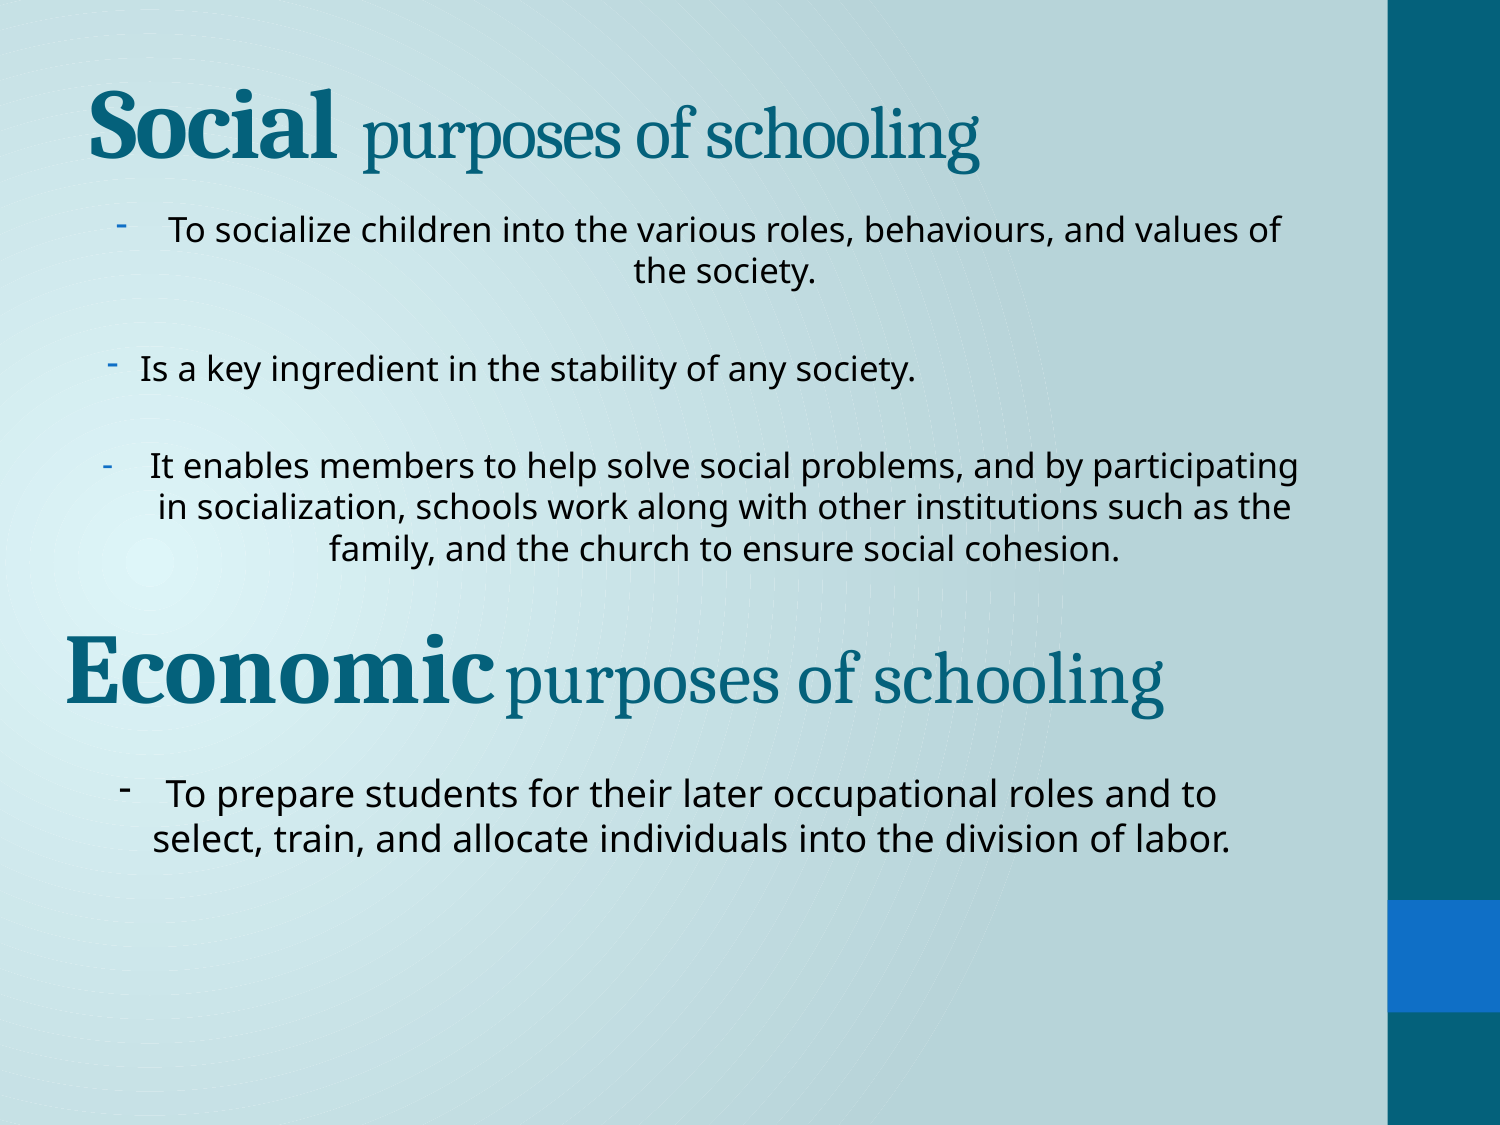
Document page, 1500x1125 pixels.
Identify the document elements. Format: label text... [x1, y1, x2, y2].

title Social purposes of schooling [75, 24, 1325, 200]
text_box To prepare students for their later occupational roles and to select, train, and allocate individuals into the division of labor. [68, 762, 1269, 868]
text_box Economic purposes of schooling [49, 596, 1250, 731]
list To socialize children into the various roles, behaviours, and values of the society. Is a key ingredient in the stability of any society. It enables members to help solve social problems, and by participating in socialization, schools work along with other institutions such as the family, and the church to ensure social cohesion. [75, 200, 1325, 606]
